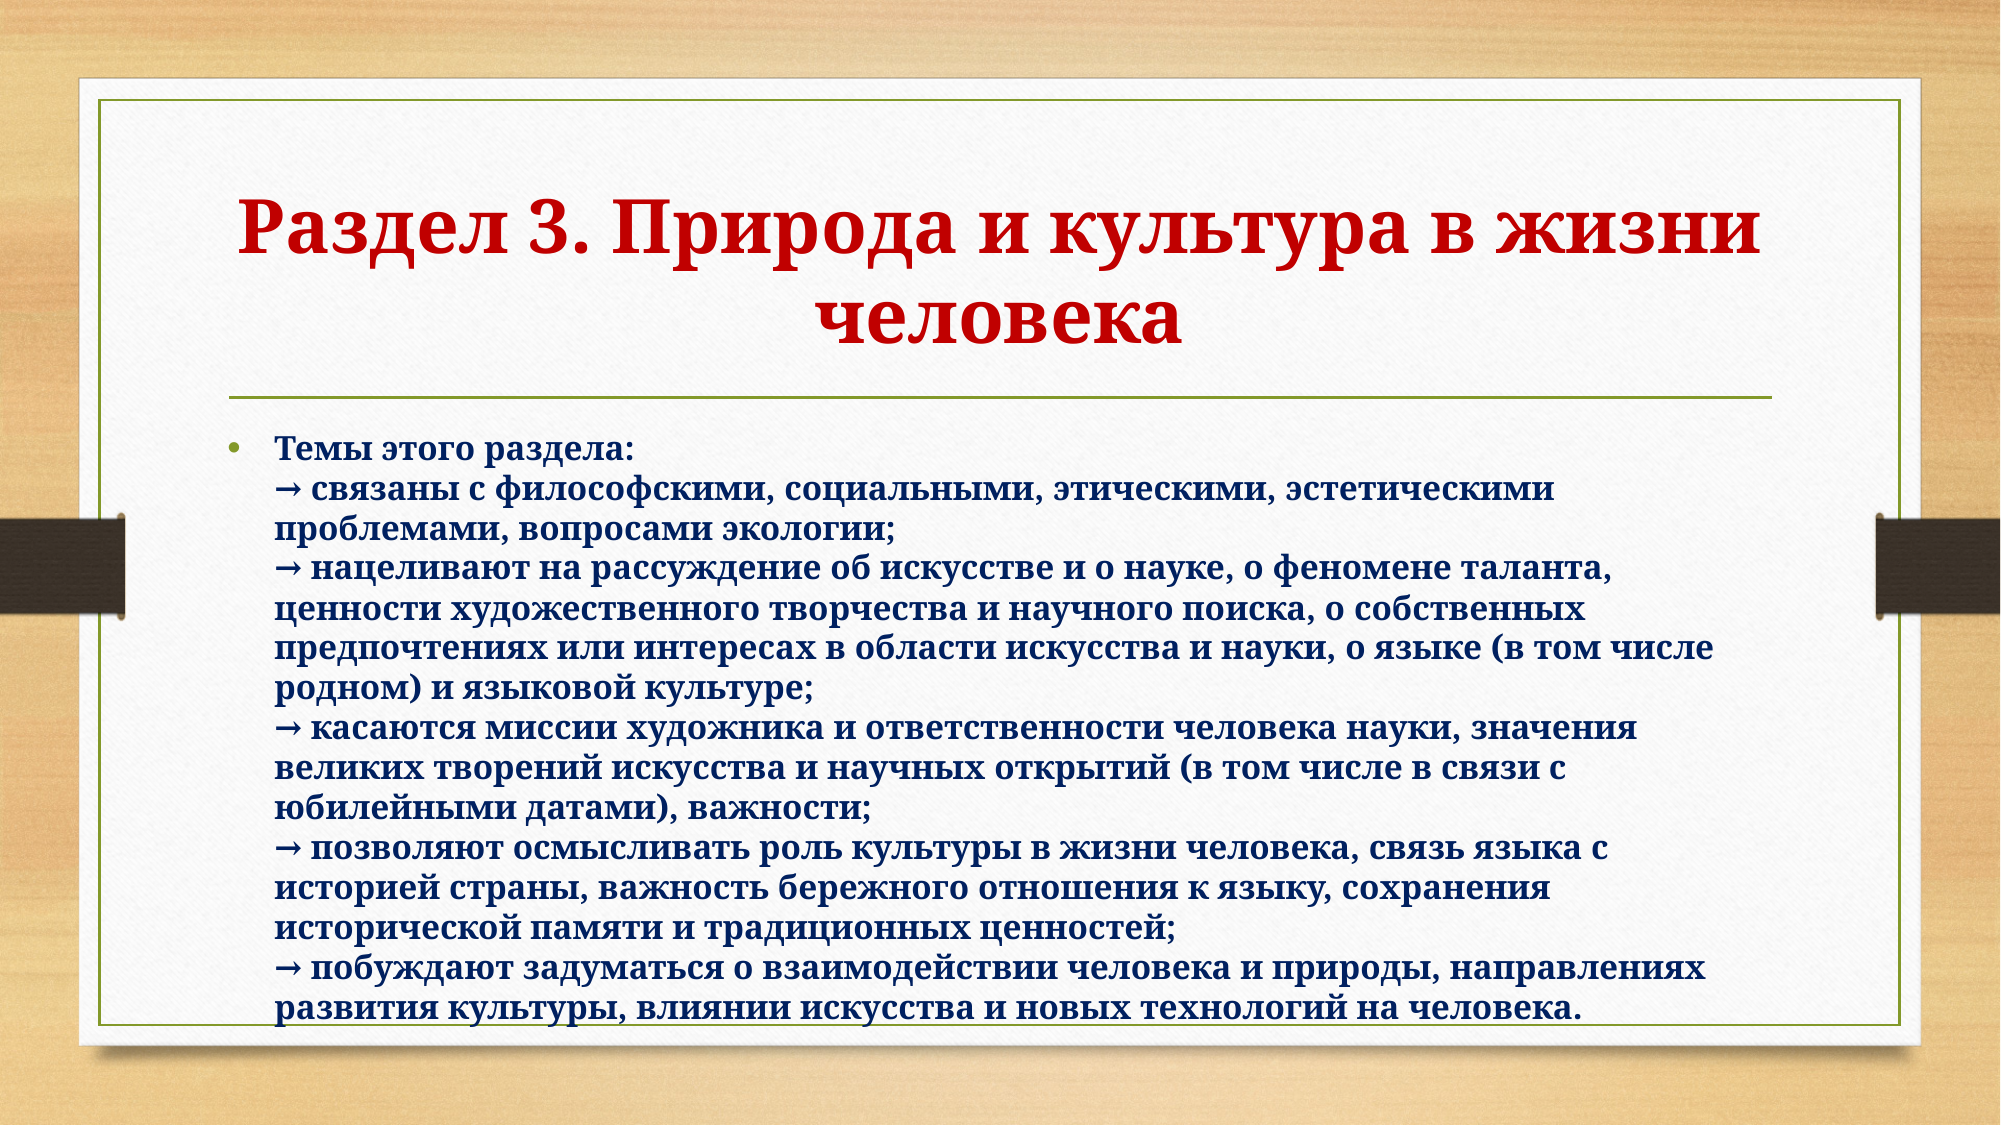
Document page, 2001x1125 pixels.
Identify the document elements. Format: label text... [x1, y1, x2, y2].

list Темы этого раздела: → связаны с философскими, социальными, этическими, эстетическими проблемами, вопросами экологии; → нацеливают на рассуждение об искусстве и о науке, о феномене таланта, ценности художественного творчества и научного поиска, о собственных предпочтениях или интересах в области искусства и науки, о языке (в том числе родном) и языковой культуре; → касаются миссии художника и ответственности человека науки, значения великих творений искусства и научных открытий (в том числе в связи с юбилейными датами), важности; → позволяют осмысливать роль культуры в жизни человека, связь языка с историей страны, важность бережного отношения к языку, сохранения исторической памяти и традиционных ценностей; → побуждают задуматься о взаимодействии человека и природы, направлениях развития культуры, влиянии искусства и новых технологий на человека. [212, 419, 1788, 964]
title Раздел 3. Природа и культура в жизни человека [212, 161, 1788, 375]
picture [0, 0, 2001, 1125]
